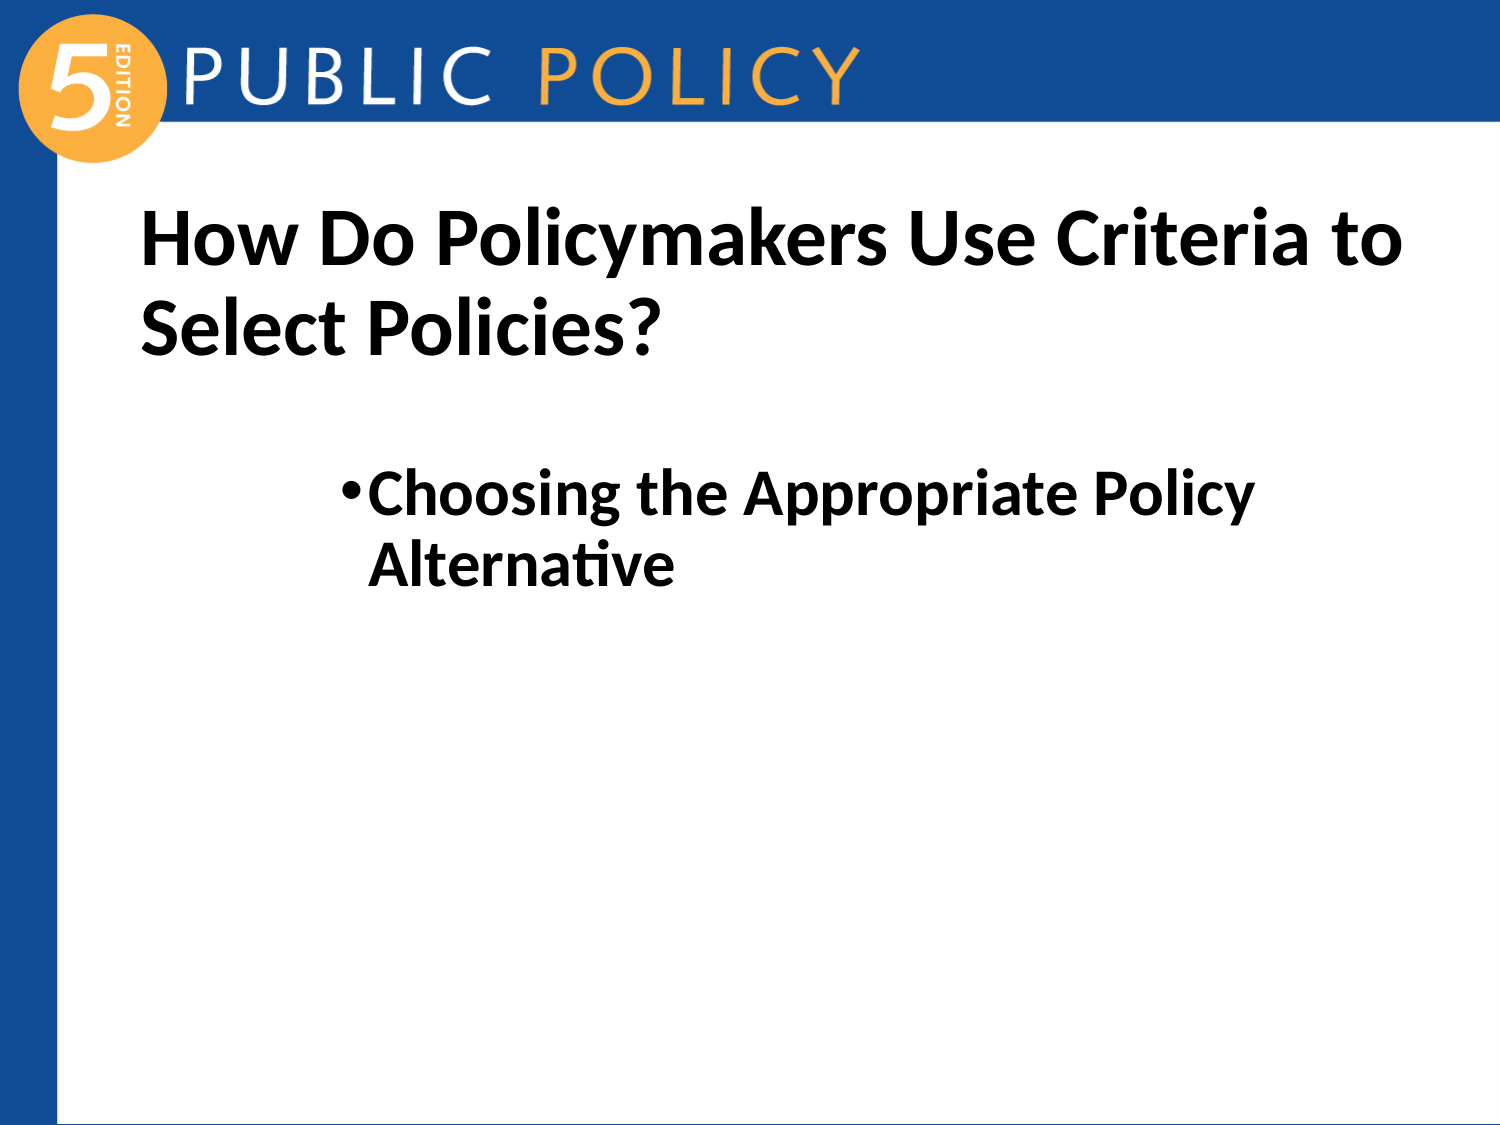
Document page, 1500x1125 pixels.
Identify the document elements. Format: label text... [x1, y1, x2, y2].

title How Do Policymakers Use Criteria to Select Policies? [125, 174, 1463, 393]
subtitle Choosing the Appropriate Policy Alternative [324, 450, 1450, 638]
picture [0, 0, 1500, 1125]
